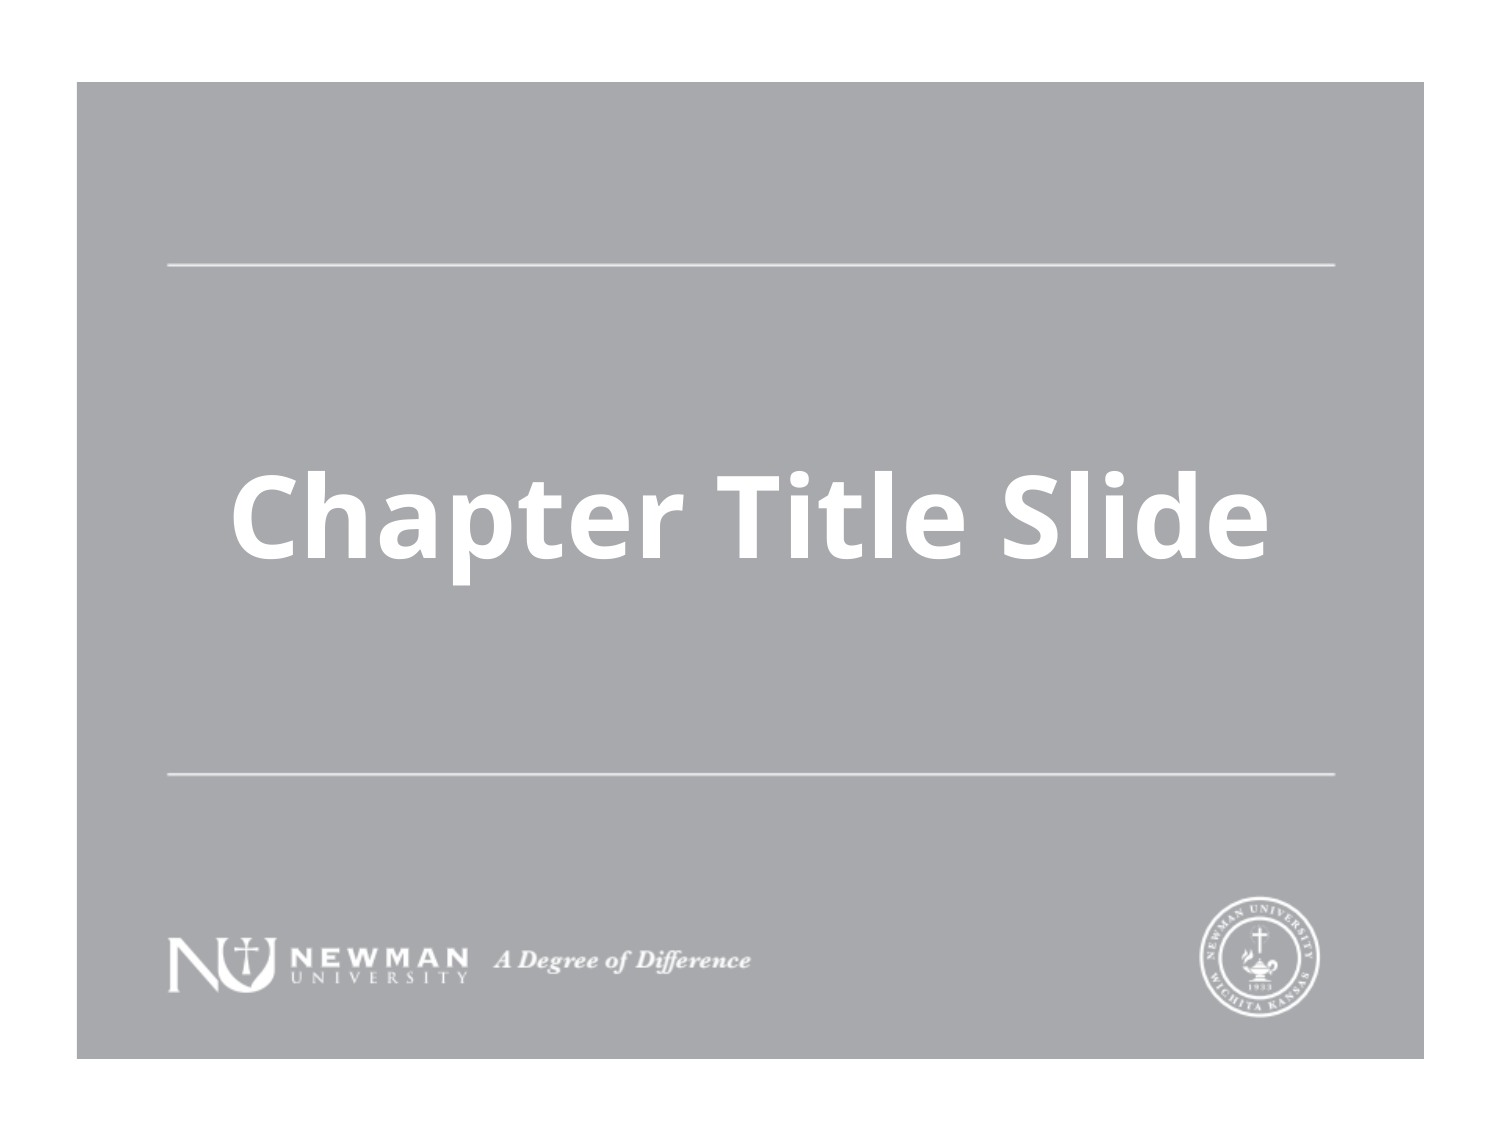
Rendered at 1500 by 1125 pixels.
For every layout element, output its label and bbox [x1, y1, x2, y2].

picture [76, 82, 1425, 1059]
